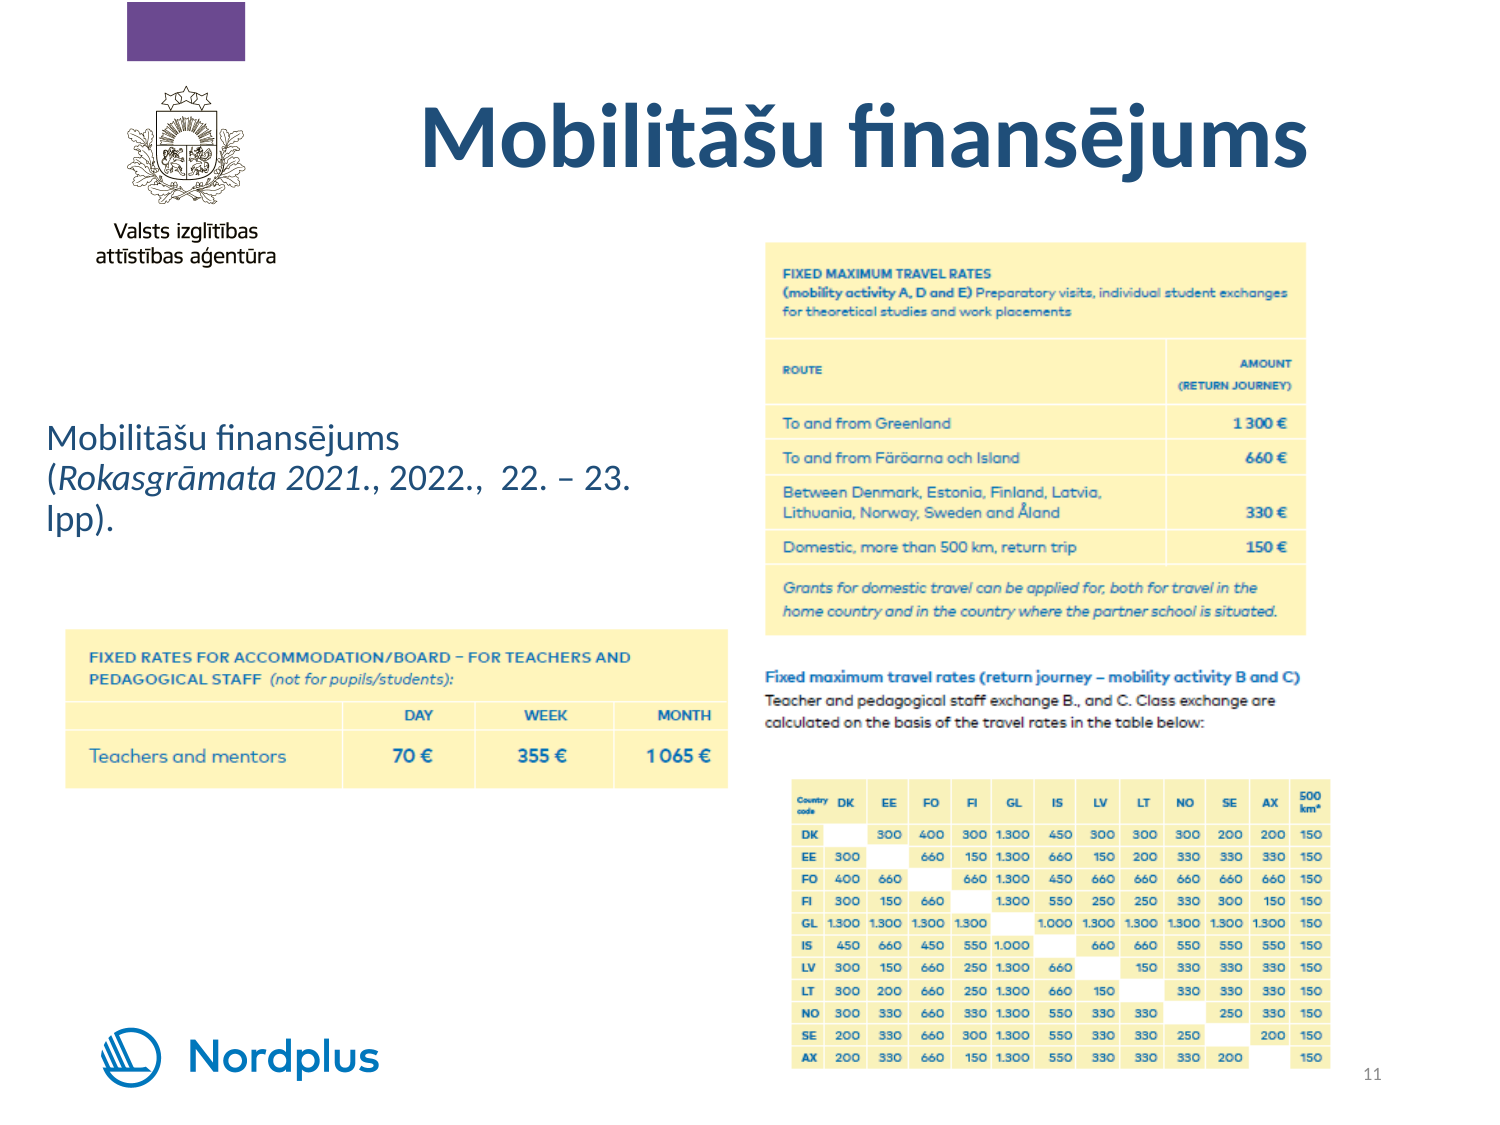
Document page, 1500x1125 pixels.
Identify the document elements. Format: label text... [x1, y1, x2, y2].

title Mobilitāšu finansējums [333, 59, 1397, 215]
text_box Mobilitāšu finansējums (Rokasgrāmata 2021., 2022., 22. – 23. lpp). [31, 410, 651, 547]
slide_number 11 [1059, 1042, 1397, 1103]
picture [0, 0, 1500, 1125]
